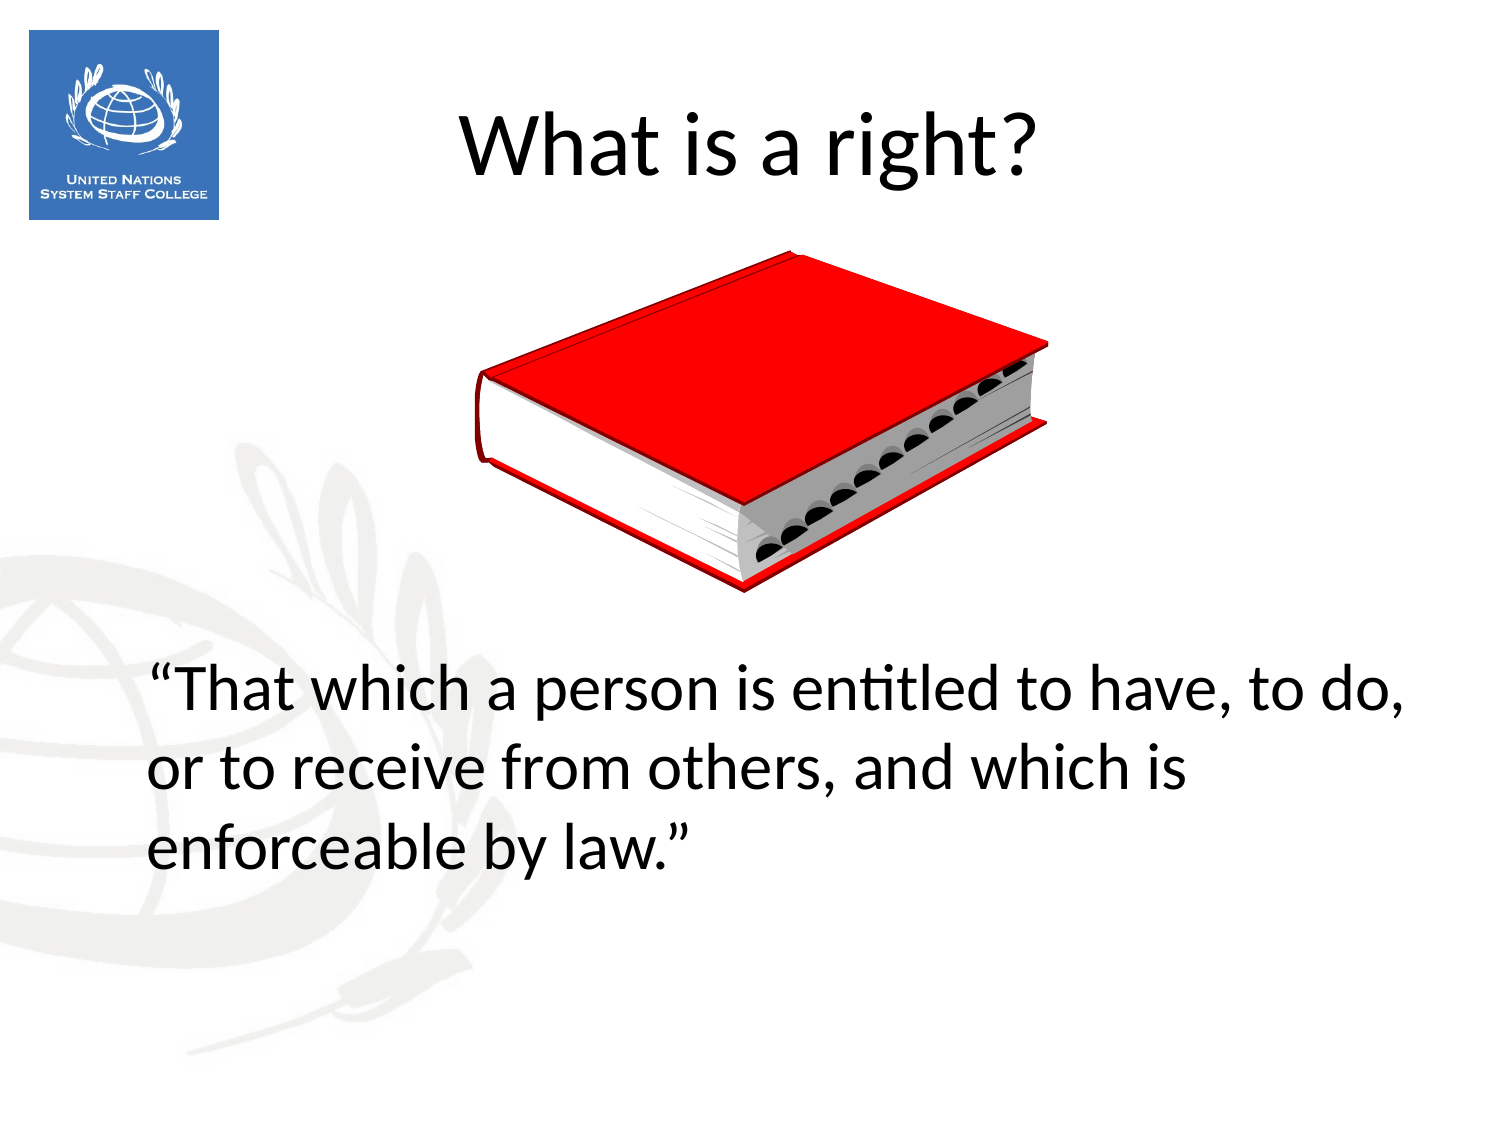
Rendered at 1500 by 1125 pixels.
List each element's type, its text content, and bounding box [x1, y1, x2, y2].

picture [29, 30, 219, 220]
list “That which a person is entitled to have, to do, or to receive from others, and which is enforceable by law.” [74, 262, 1426, 1006]
title What is a right? [74, 44, 1426, 233]
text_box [474, 249, 1049, 594]
